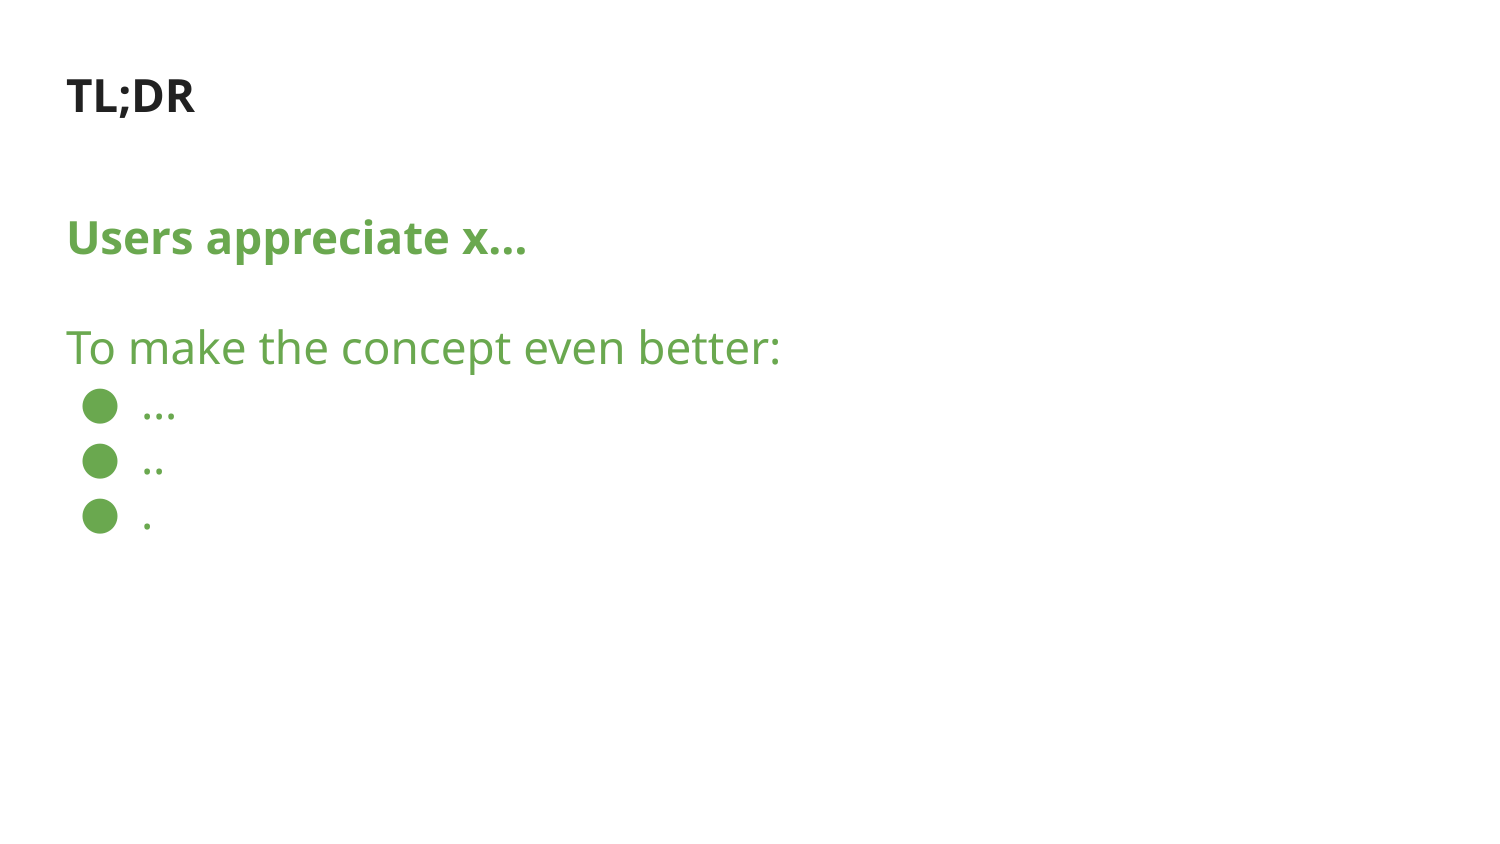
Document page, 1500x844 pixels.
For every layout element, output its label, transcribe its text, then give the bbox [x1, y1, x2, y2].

title TL;DR [51, 52, 1433, 146]
list Users appreciate x… To make the concept even better: … .. . [51, 193, 1453, 650]
